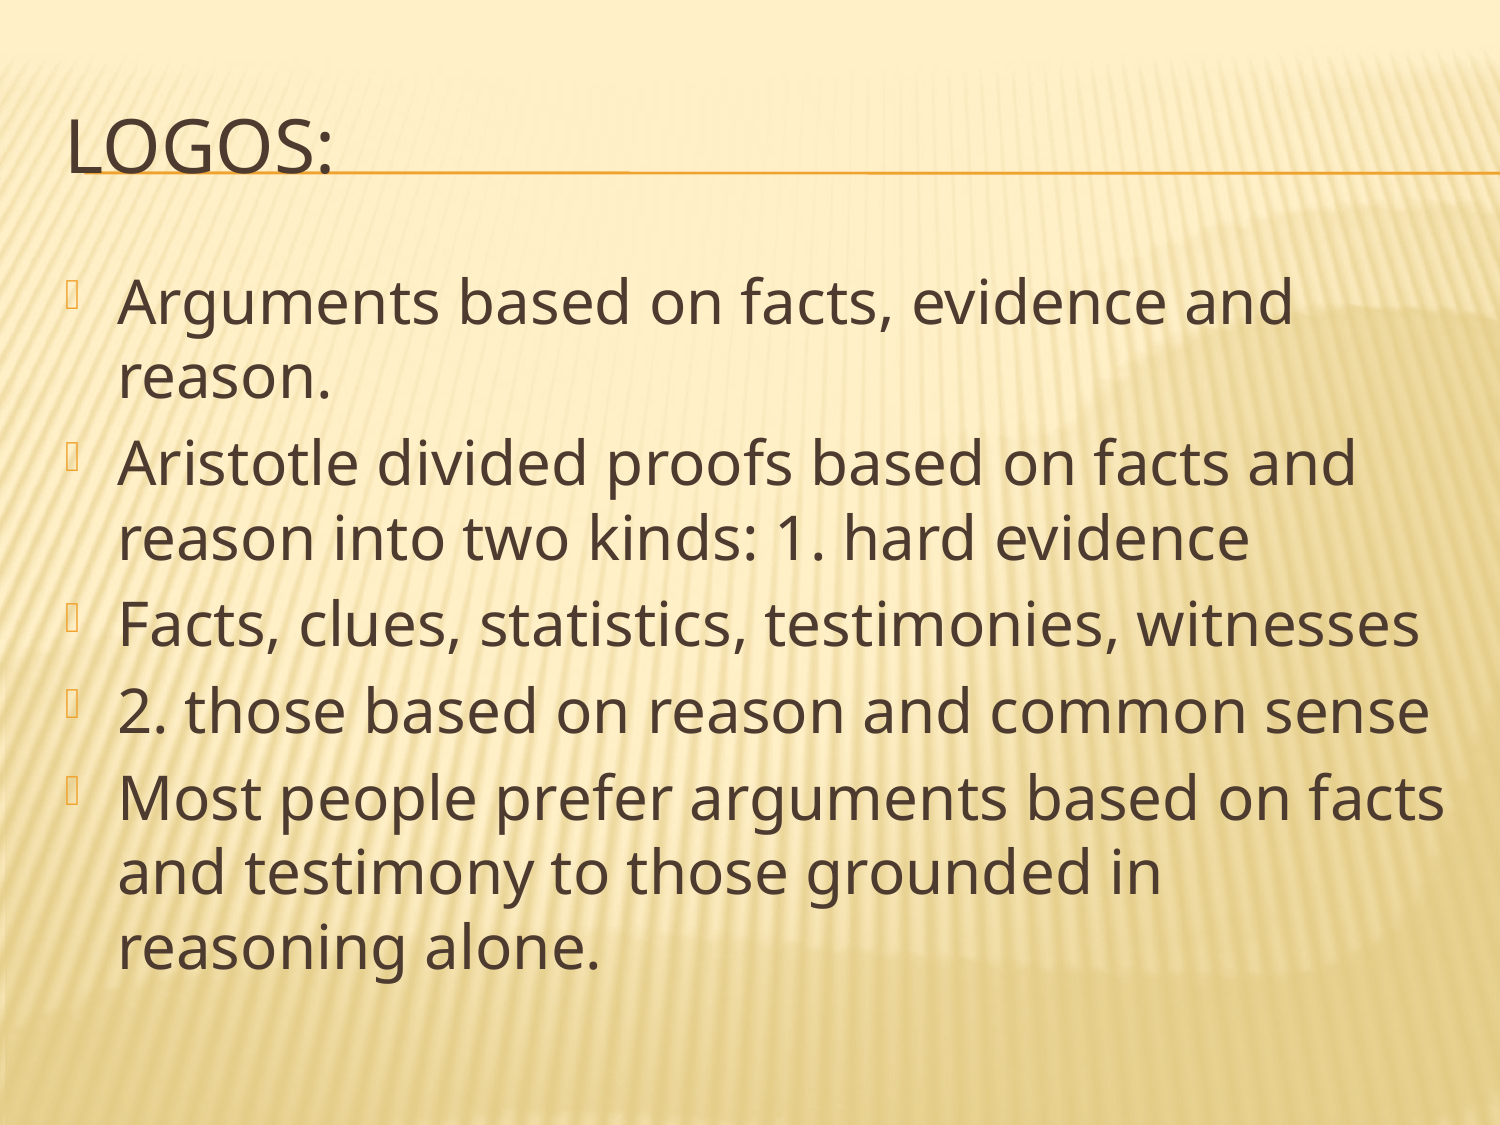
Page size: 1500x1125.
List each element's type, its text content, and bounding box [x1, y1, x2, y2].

title Logos: [50, 75, 1475, 213]
list Arguments based on facts, evidence and reason. Aristotle divided proofs based on facts and reason into two kinds: 1. hard evidence Facts, clues, statistics, testimonies, witnesses 2. those based on reason and common sense Most people prefer arguments based on facts and testimony to those grounded in reasoning alone. [50, 254, 1475, 998]
